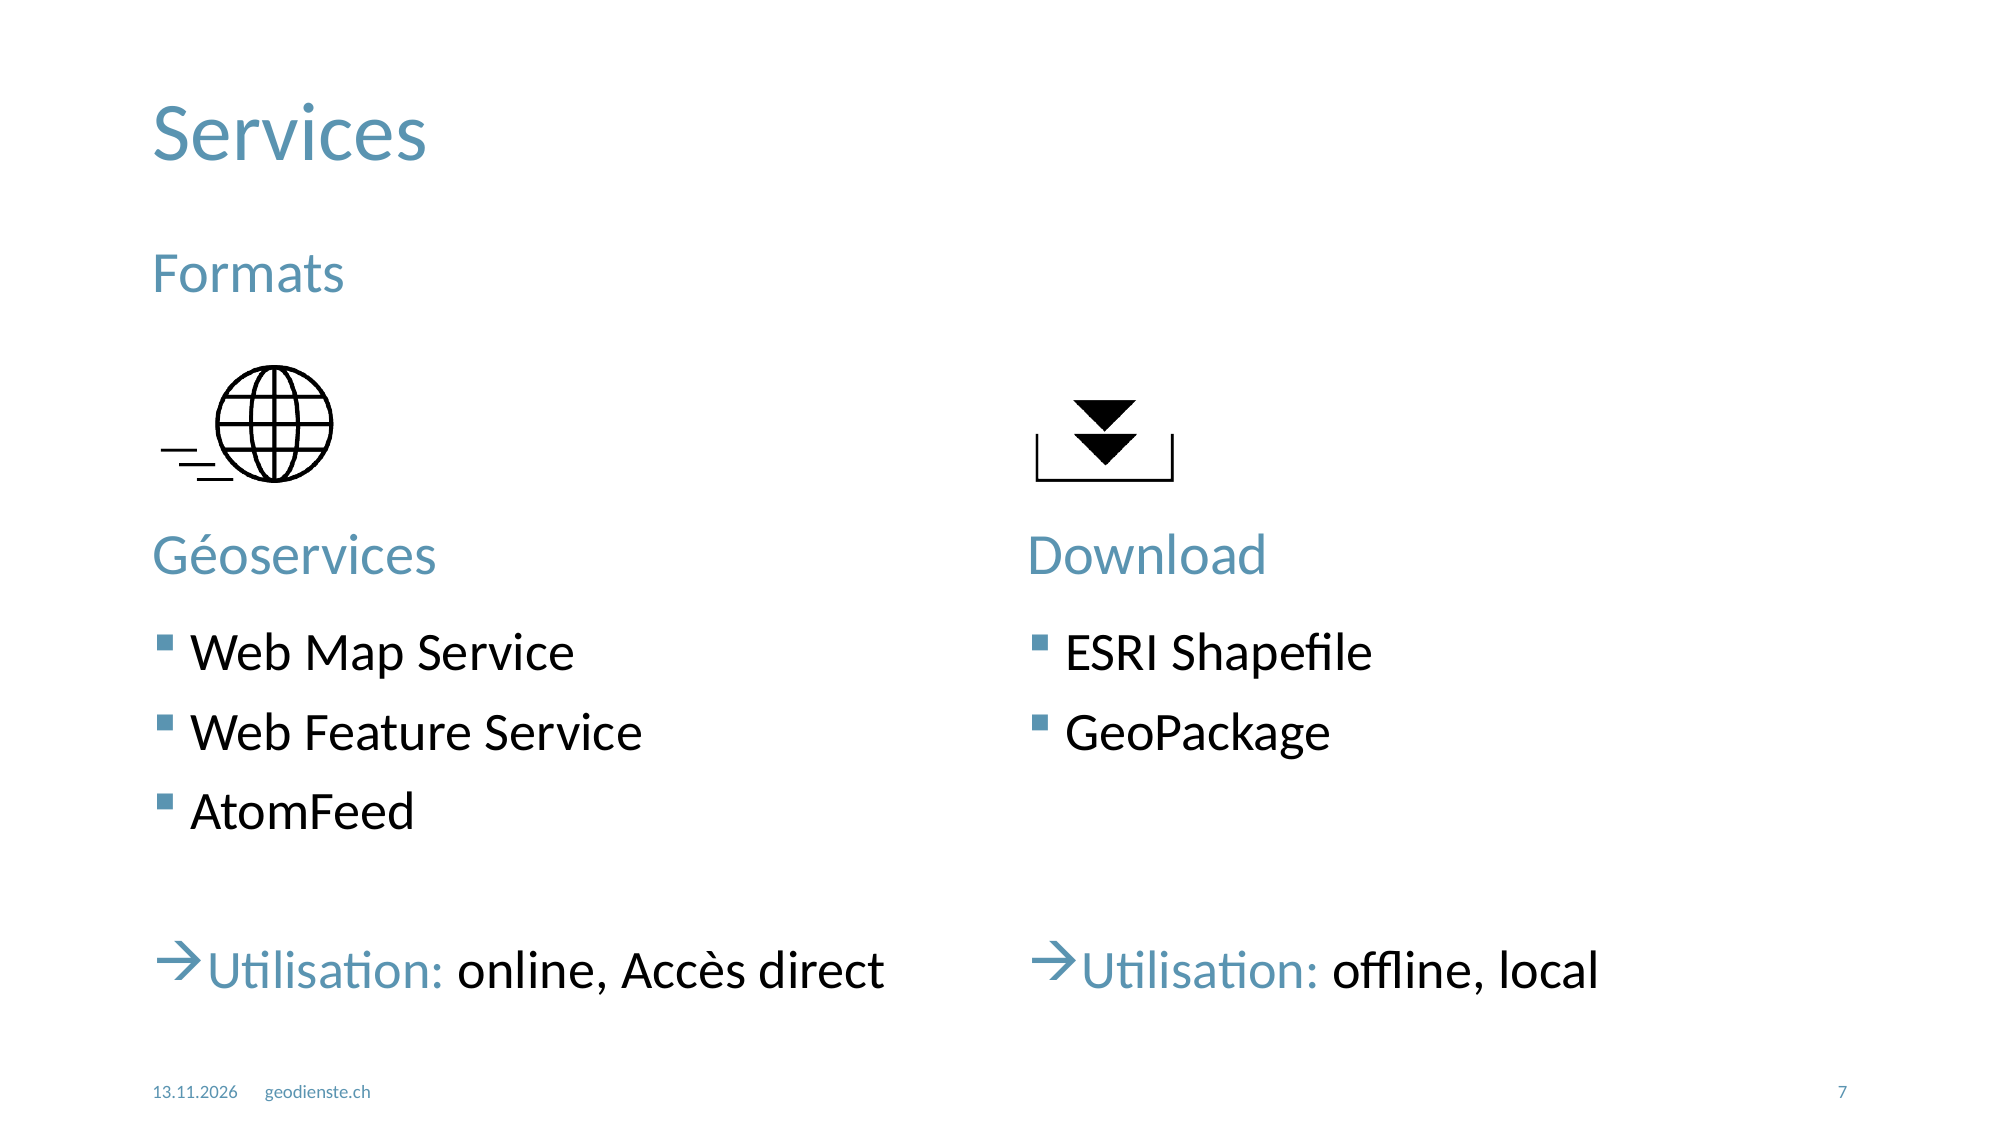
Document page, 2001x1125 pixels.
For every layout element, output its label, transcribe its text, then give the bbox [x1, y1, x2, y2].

list Géoservices [137, 518, 984, 595]
list ESRI Shapefile GeoPackage Utilisation: offline, local [1012, 616, 1863, 1125]
list Web Map Service Web Feature Service AtomFeed Utilisation: online, Accès direct [137, 616, 984, 1125]
text_box Formats [137, 235, 984, 313]
footer geodienste.ch [249, 1061, 588, 1122]
picture [139, 311, 400, 508]
slide_number 7 [1412, 1061, 1863, 1122]
title Services [137, 81, 1863, 208]
list Download [1012, 518, 1863, 595]
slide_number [137, 1061, 249, 1122]
picture [974, 334, 1235, 531]
